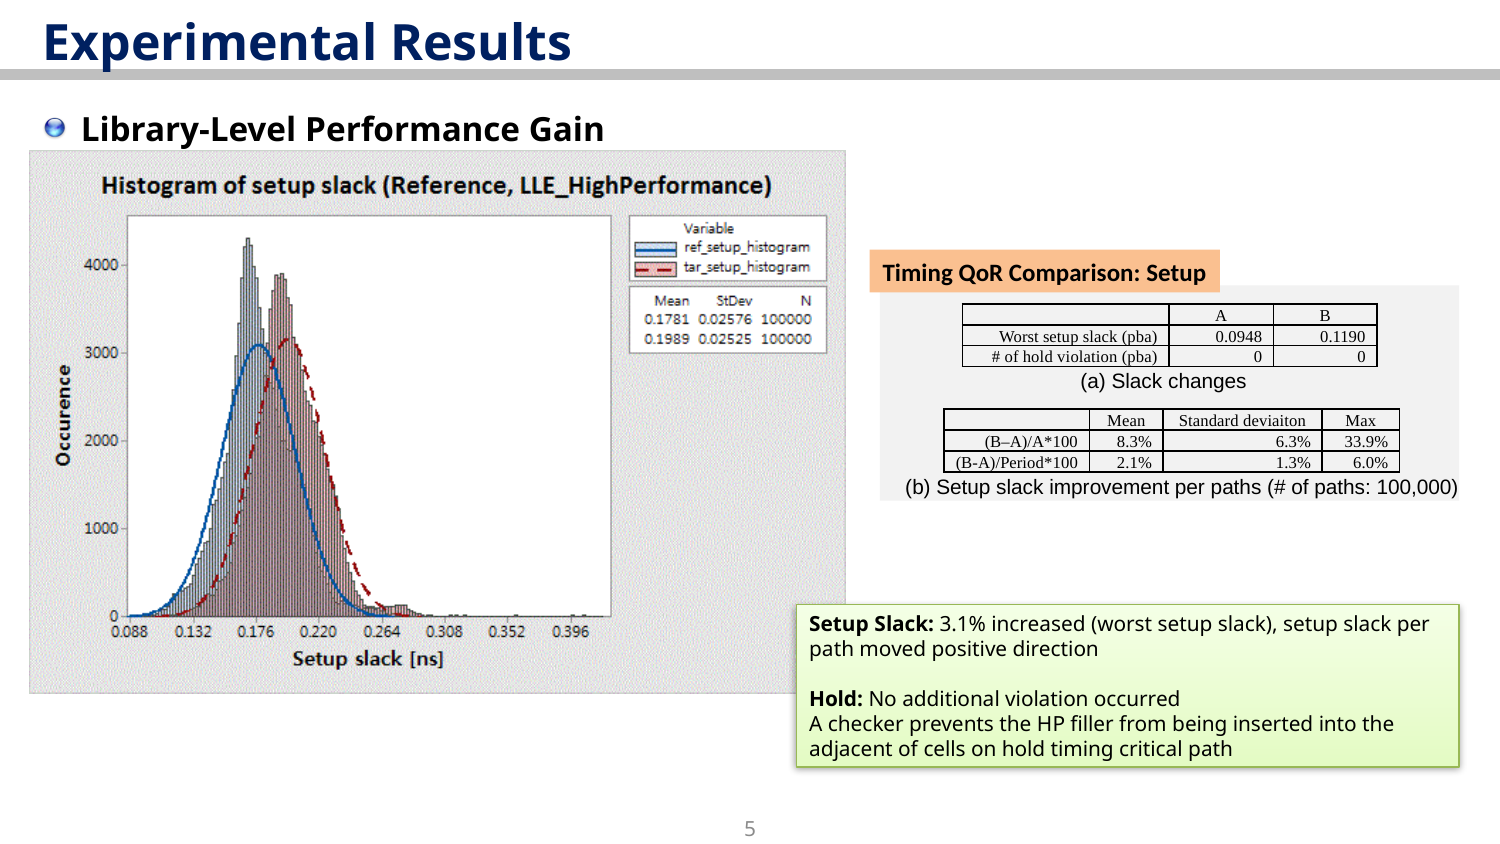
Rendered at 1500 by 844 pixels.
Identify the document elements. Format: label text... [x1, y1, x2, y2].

table_cell 2.1% [1090, 452, 1162, 466]
text_box Timing QoR Comparison: Setup [869, 249, 1220, 293]
table_cell (B–A)/A*100 [945, 431, 1089, 450]
table_header A [1170, 305, 1273, 324]
table_cell 0.0948 [1170, 326, 1273, 345]
table_header Standard deviaiton [1164, 410, 1321, 429]
table_cell 0.1190 [1274, 326, 1376, 345]
table_cell 1.3% [1164, 452, 1321, 466]
text_box Setup Slack: 3.1% increased (worst setup slack), setup slack per path moved positive direction Hold: No additional violation occurred A checker prevents the HP filler from being inserted into the adjacent of cells on hold timing critical path [796, 604, 1460, 768]
text_box (b) Setup slack improvement per paths (# of paths: 100,000) [857, 466, 1500, 507]
slide_number 5 [0, 807, 1500, 844]
table_cell 6.0% [1323, 452, 1399, 466]
table_cell 33.9% [1323, 431, 1399, 450]
table_cell 6.3% [1164, 431, 1321, 450]
table_cell 8.3% [1090, 431, 1162, 450]
table_header [945, 410, 1089, 429]
table_header Max [1323, 410, 1399, 429]
table_cell Worst setup slack (pba) [963, 326, 1168, 345]
table_header B [1274, 305, 1376, 324]
text_box (a) Slack changes [1021, 360, 1306, 400]
table_cell # of hold violation (pba) [963, 346, 1168, 366]
picture [29, 149, 846, 694]
list Library-Level Performance Gain [30, 94, 1470, 794]
table_cell (B-A)/Period*100 [945, 452, 1089, 466]
picture [42, 116, 67, 140]
table_header Mean [1090, 410, 1162, 429]
table_cell 0 [1274, 346, 1376, 366]
table_header [963, 305, 1168, 324]
table_cell 0 [1170, 346, 1273, 360]
title Experimental Results [30, 5, 1470, 75]
